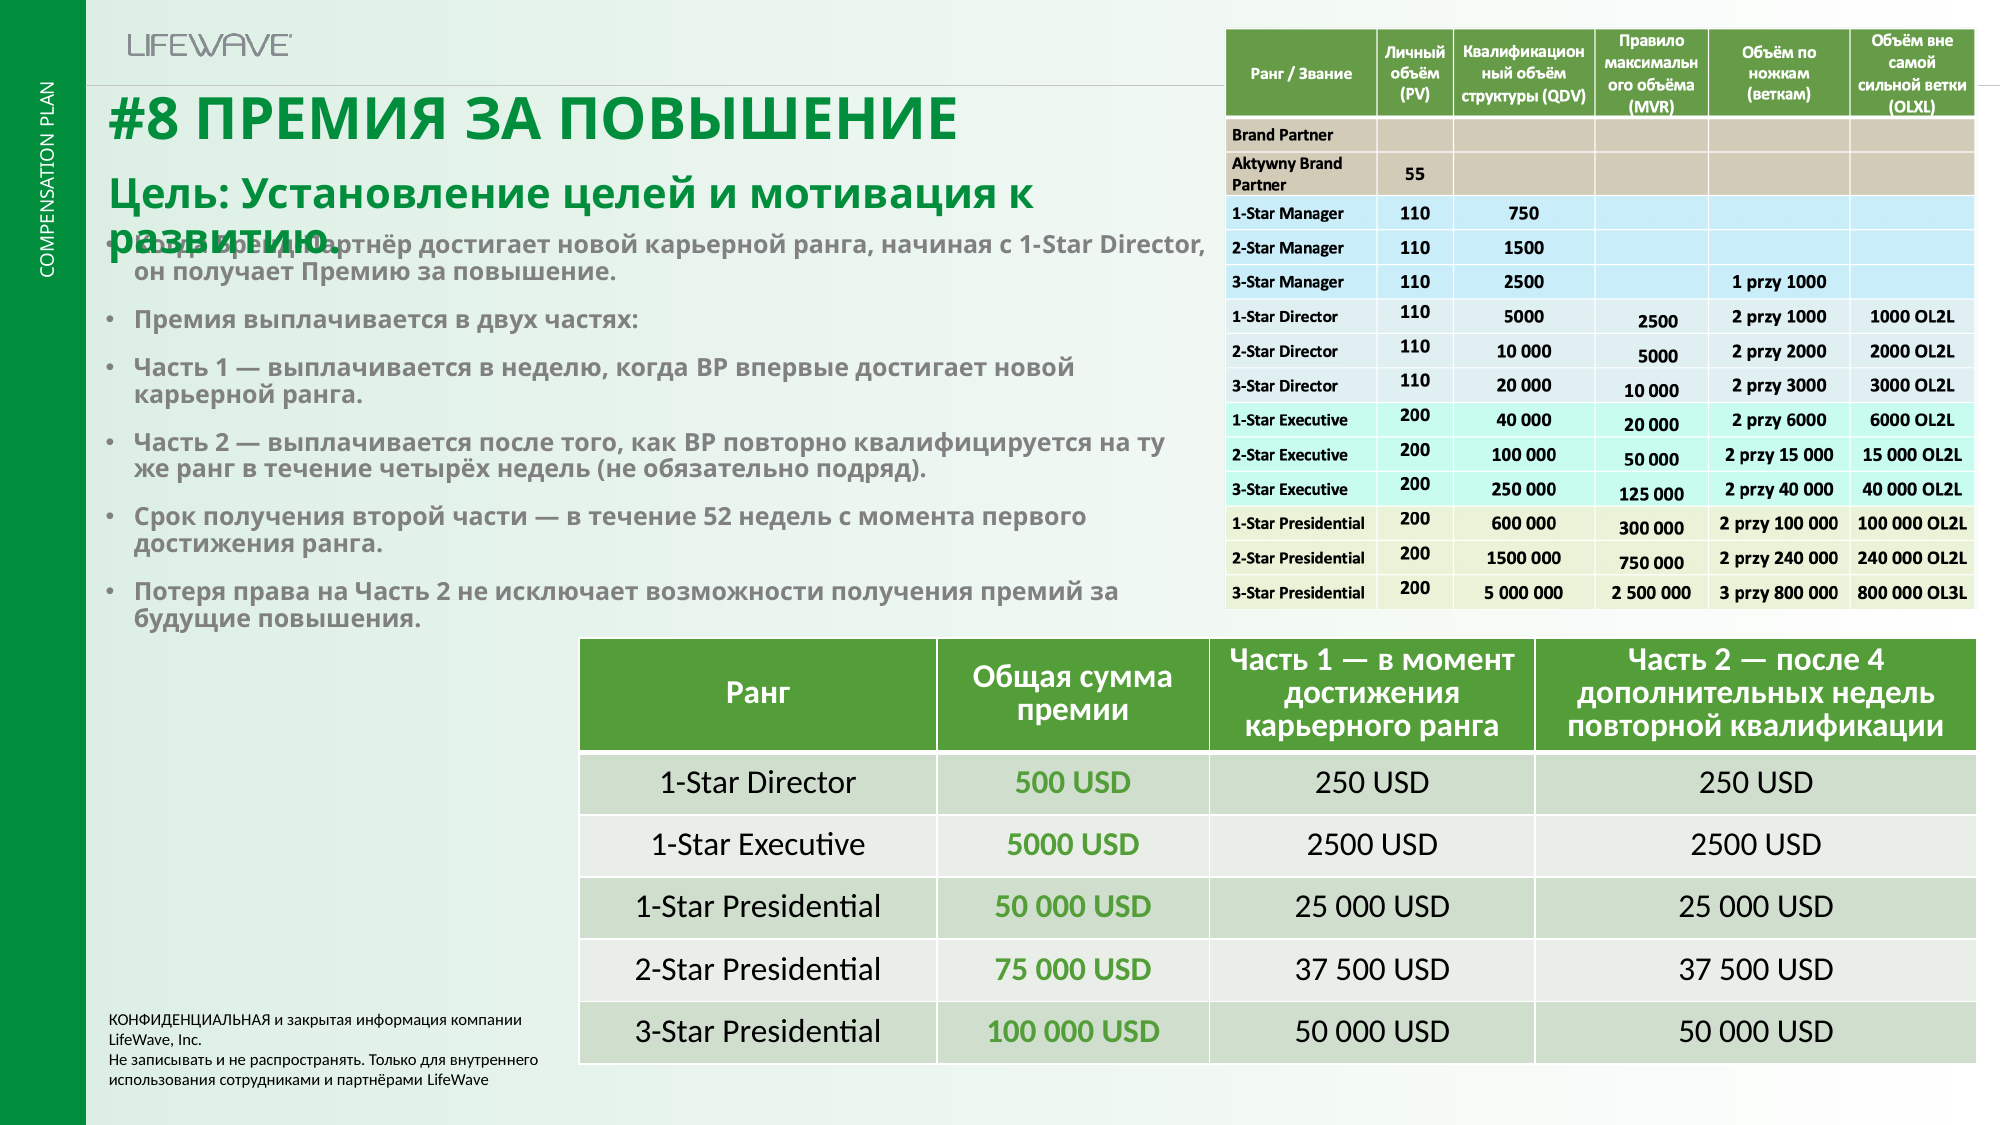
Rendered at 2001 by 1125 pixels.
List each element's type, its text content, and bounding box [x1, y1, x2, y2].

table_cell 100 000 USD [938, 1002, 1209, 1063]
table_cell 500 USD [938, 755, 1209, 814]
table_cell 1-Star Director [580, 755, 936, 814]
list #8 ПРЕМИЯ ЗА ПОВЫШЕНИЕ Цель: Установление целей и мотивация к развитию. [93, 81, 1219, 235]
table_header Ранг [580, 639, 936, 750]
picture [126, 33, 292, 57]
table_cell 25 000 USD [1210, 878, 1534, 938]
table_header Общая сумма премии [938, 639, 1209, 750]
table_cell 50 000 USD [938, 878, 1209, 938]
table_cell 50 000 USD [1210, 1002, 1534, 1063]
table_cell 1-Star Presidential [580, 878, 936, 938]
table_cell 50 000 USD [1536, 1002, 1976, 1063]
table_cell 5000 USD [938, 816, 1209, 876]
list Когда Бренд-Партнёр достигает новой карьерной ранга, начиная с 1-Star Director, он получает Премию за повышение. Премия выплачивается в двух частях: Часть 1 — выплачивается в неделю, когда BP впервые достигает новой карьерной ранга. Часть 2 — выплачивается после того, как BP повторно квалифицируется на ту же ранг в течение четырёх недель (не обязательно подряд). Срок получения второй части — в течение 52 недель с момента первого достижения ранга. Потеря права на Часть 2 не исключает возможности получения премий за будущие повышения. [90, 224, 1222, 598]
picture [1224, 27, 1978, 610]
table_header Часть 1 — в момент достижения карьерного ранга [1210, 639, 1534, 750]
table_cell 37 500 USD [1210, 940, 1534, 1001]
table_cell 2-Star Presidential [580, 940, 936, 1001]
table_cell 3-Star Presidential [602, 1002, 936, 1063]
table_cell 1-Star Executive [580, 816, 936, 876]
table_cell 250 USD [1210, 755, 1534, 814]
table_cell 37 500 USD [1536, 940, 1976, 1001]
table_cell 25 000 USD [1536, 878, 1976, 938]
table_header Часть 2 — после 4 дополнительных недель повторной квалификации [1536, 639, 1976, 750]
table_cell 250 USD [1536, 755, 1976, 814]
text_box КОНФИДЕНЦИАЛЬНАЯ и закрытая информация компании LifeWave, Inc. Не записывать и не распространять. Только для внутреннего использования сотрудниками и партнёрами LifeWave [93, 1001, 602, 1097]
table_cell 2500 USD [1536, 816, 1976, 876]
table_cell 2500 USD [1210, 816, 1534, 876]
table_cell 75 000 USD [938, 940, 1209, 1001]
